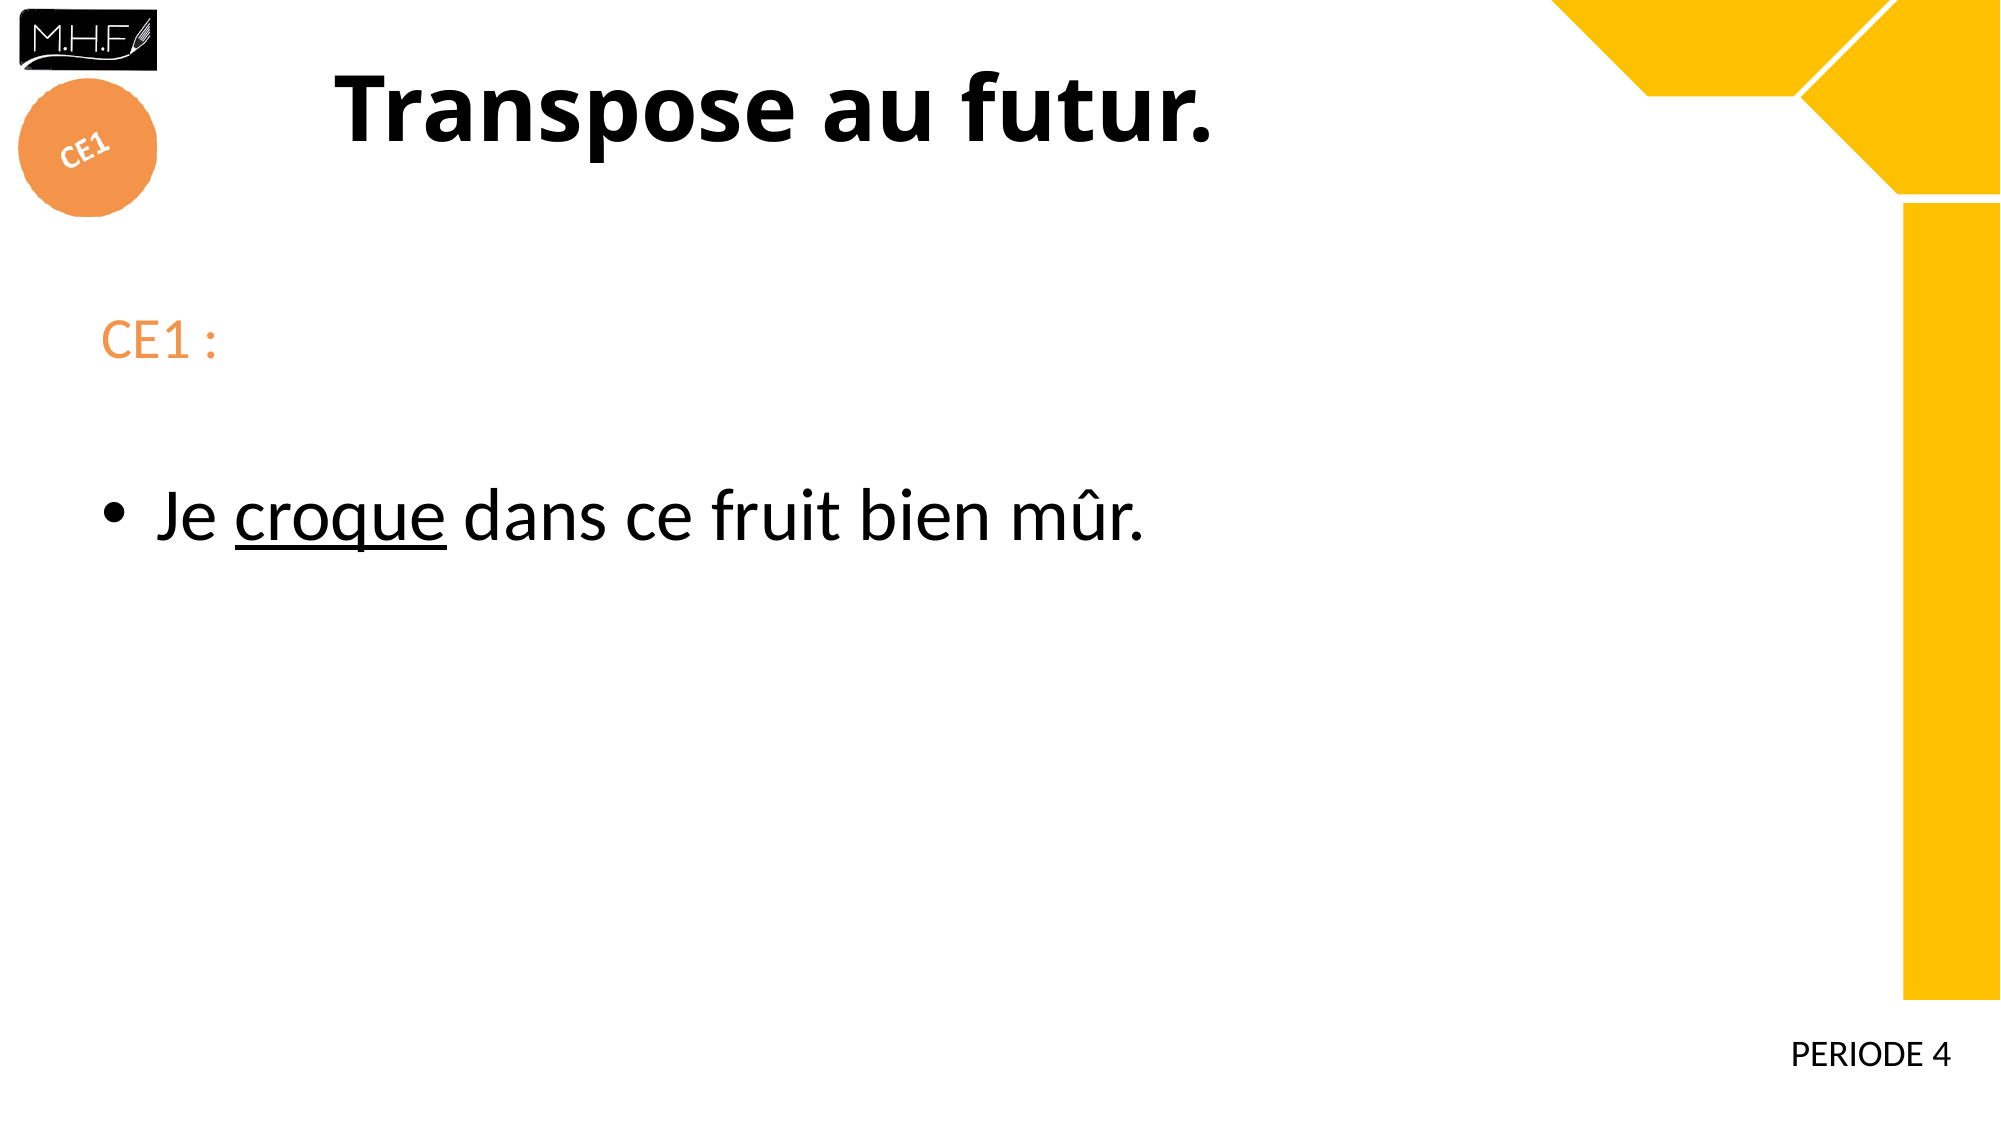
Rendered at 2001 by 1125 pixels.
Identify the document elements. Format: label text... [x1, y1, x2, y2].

picture [18, 78, 157, 218]
list CE1 : Je croque dans ce fruit bien mûr. [86, 300, 1853, 1015]
text_box [1799, 0, 2000, 196]
text_box PERIODE 4 [1362, 1021, 1967, 1125]
title Transpose au futur. [318, 3, 1865, 221]
text_box [1549, 0, 1892, 98]
text_box [1031, 299, 1853, 1014]
picture [16, 7, 157, 74]
text_box [1902, 202, 2000, 1001]
